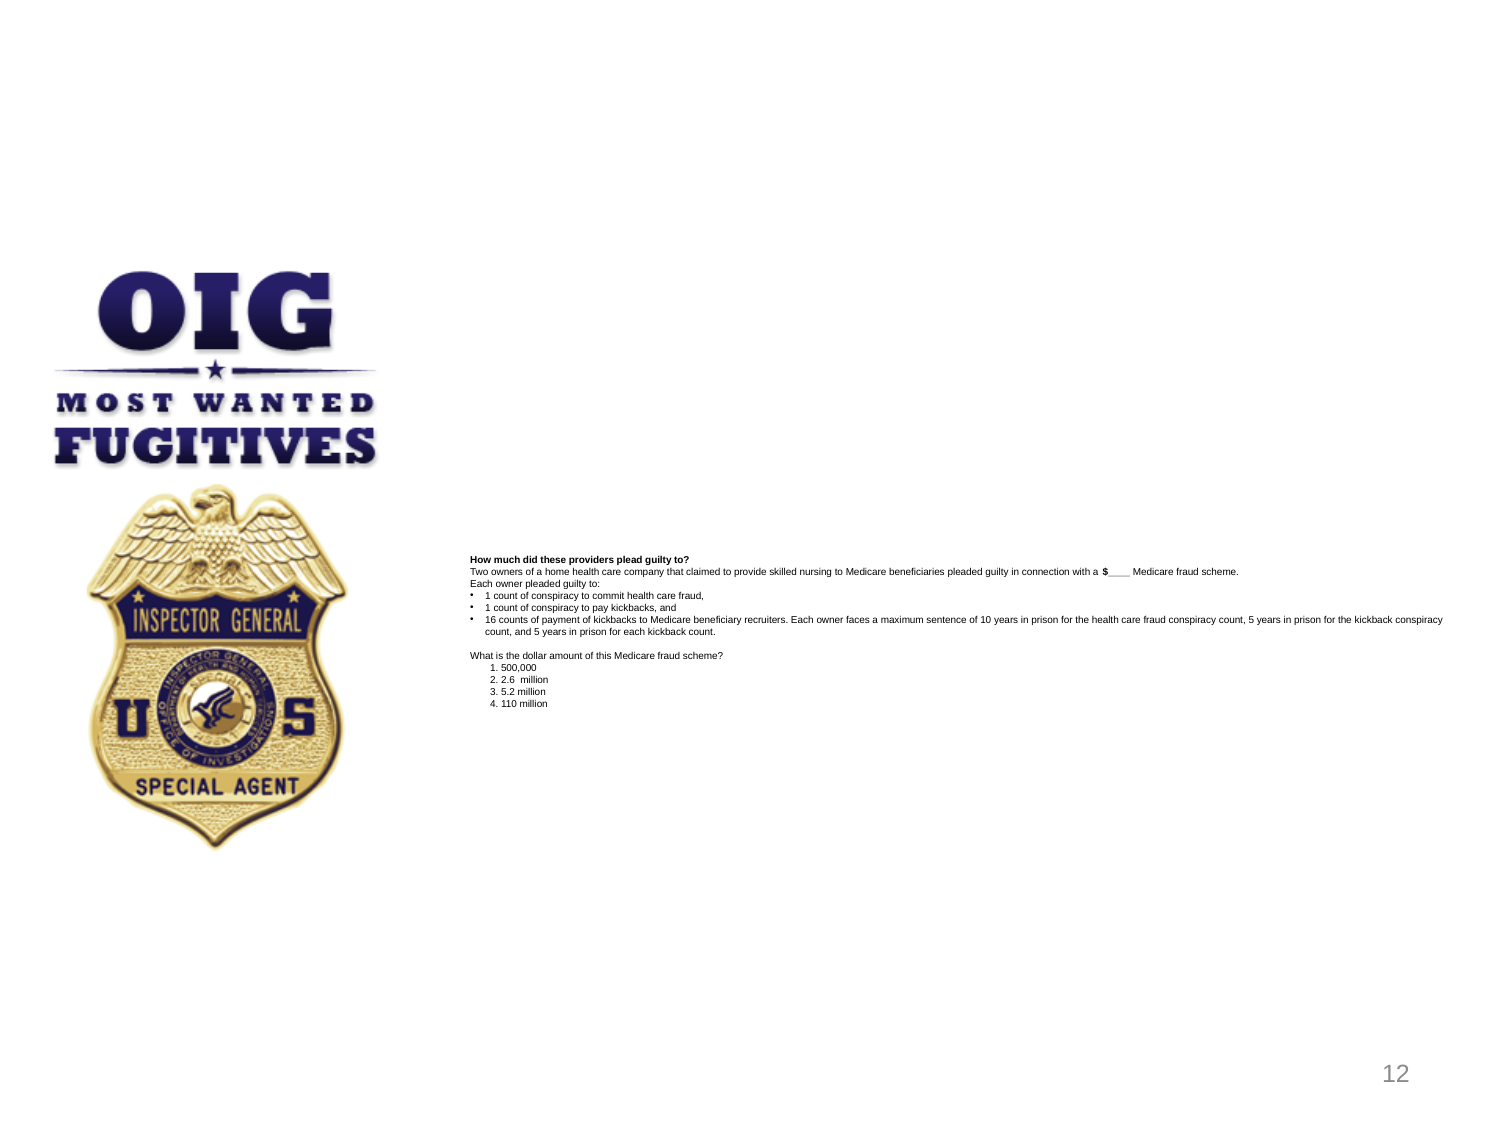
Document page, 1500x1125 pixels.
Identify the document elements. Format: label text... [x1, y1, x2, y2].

picture [43, 262, 388, 859]
title How much did these providers plead guilty to? Two owners of a home health care company that claimed to provide skilled nursing to Medicare beneficiaries pleaded guilty in connection with a $____ Medicare fraud scheme. Each owner pleaded guilty to: 1 count of conspiracy to commit health care fraud, 1 count of conspiracy to pay kickbacks, and 16 counts of payment of kickbacks to Medicare beneficiary recruiters. Each owner faces a maximum sentence of 10 years in prison for the health care fraud conspiracy count, 5 years in prison for the kickback conspiracy count, and 5 years in prison for each kickback count. What is the dollar amount of this Medicare fraud scheme? 1. 500,000 2. 2.6 million 3. 5.2 million 4. 110 million [455, 546, 1475, 734]
slide_number 12 [1074, 1042, 1425, 1103]
